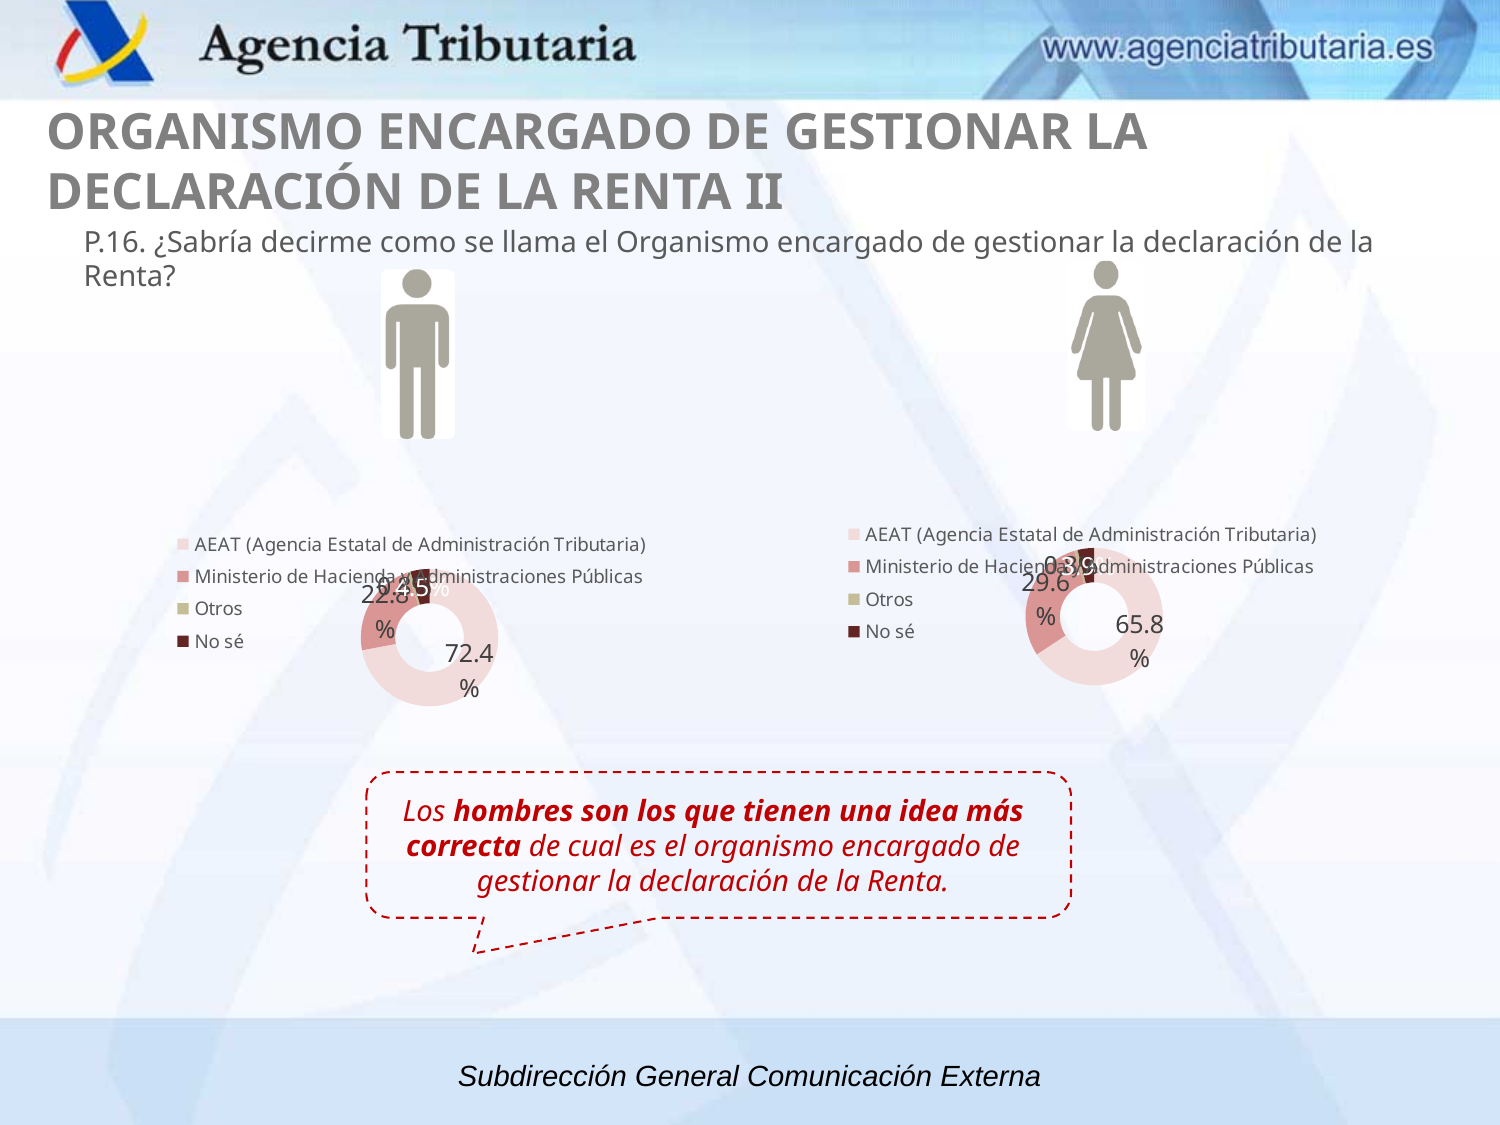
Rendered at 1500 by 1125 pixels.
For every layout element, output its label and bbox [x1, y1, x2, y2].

chart [810, 503, 1356, 699]
chart [145, 524, 691, 720]
picture [0, 0, 1500, 1125]
